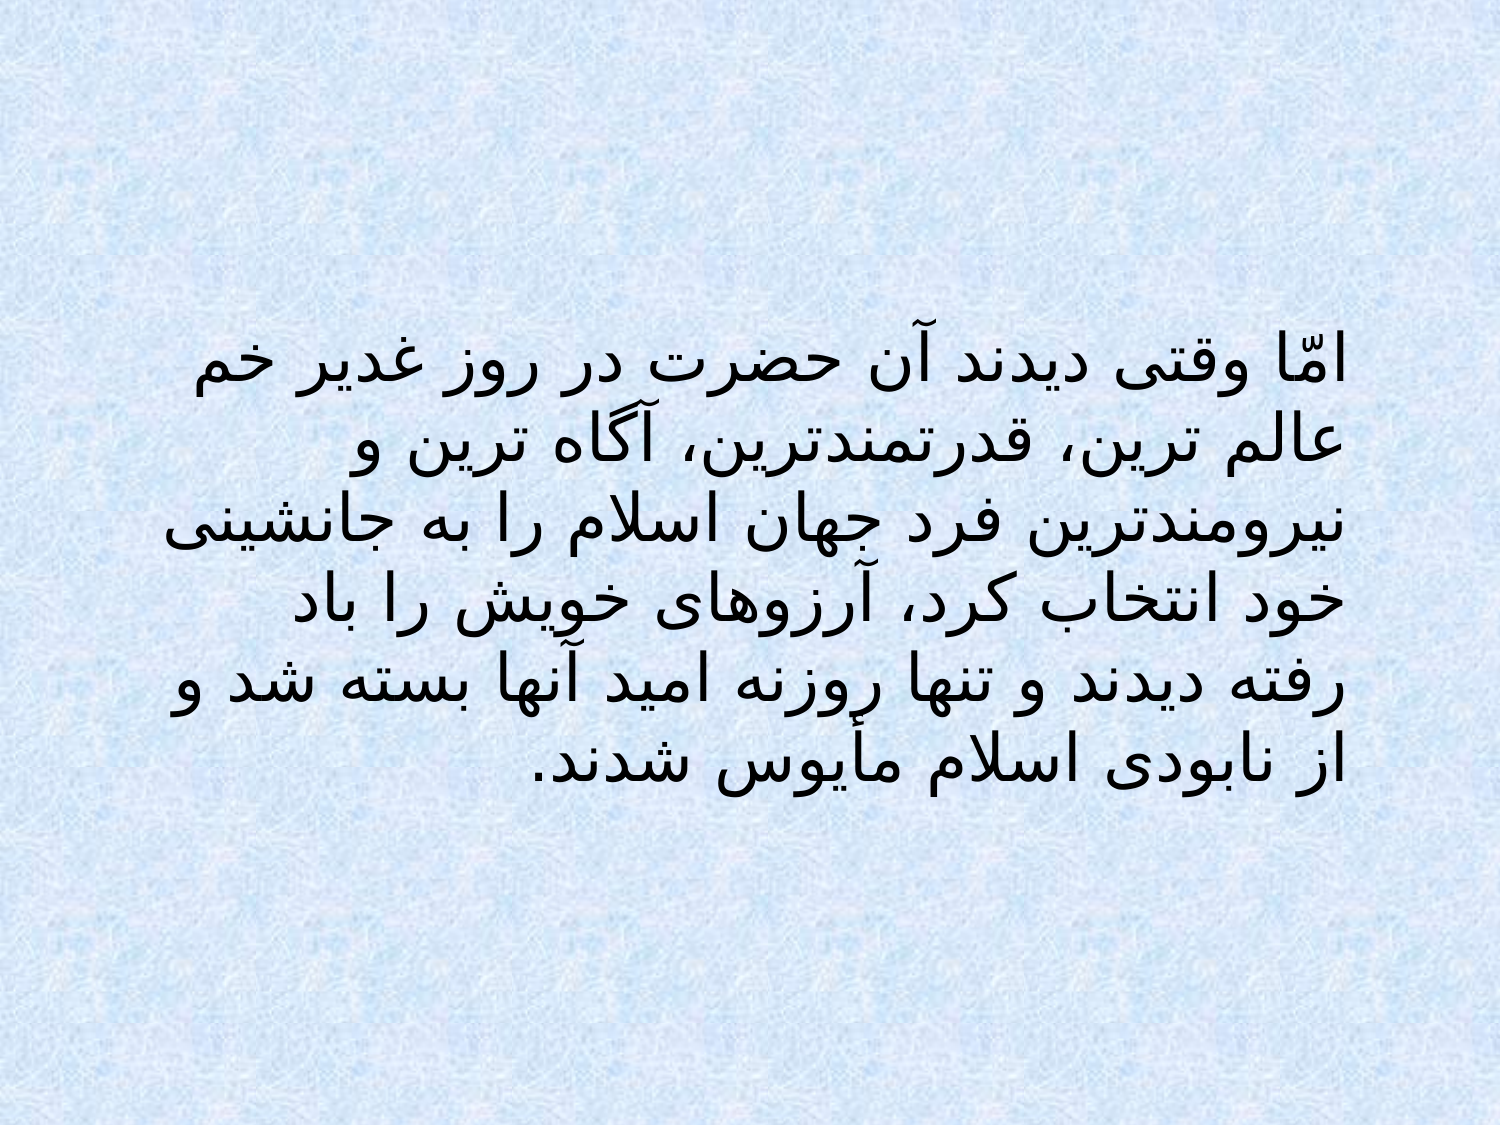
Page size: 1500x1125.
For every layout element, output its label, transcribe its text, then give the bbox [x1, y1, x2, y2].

picture [0, 0, 1500, 1125]
text_box امّا وقتى ديدند آن حضرت در روز غدير خم عالم ترين، قدرتمندترين، آگاه ترين و نيرومندترين فرد جهان اسلام را به جانشينى خود انتخاب كرد، آرزوهاى خويش را باد رفته ديدند و تنها روزنه اميد آنها بسته شد و از نابودى اسلام مأيوس شدند. [162, 322, 1350, 790]
